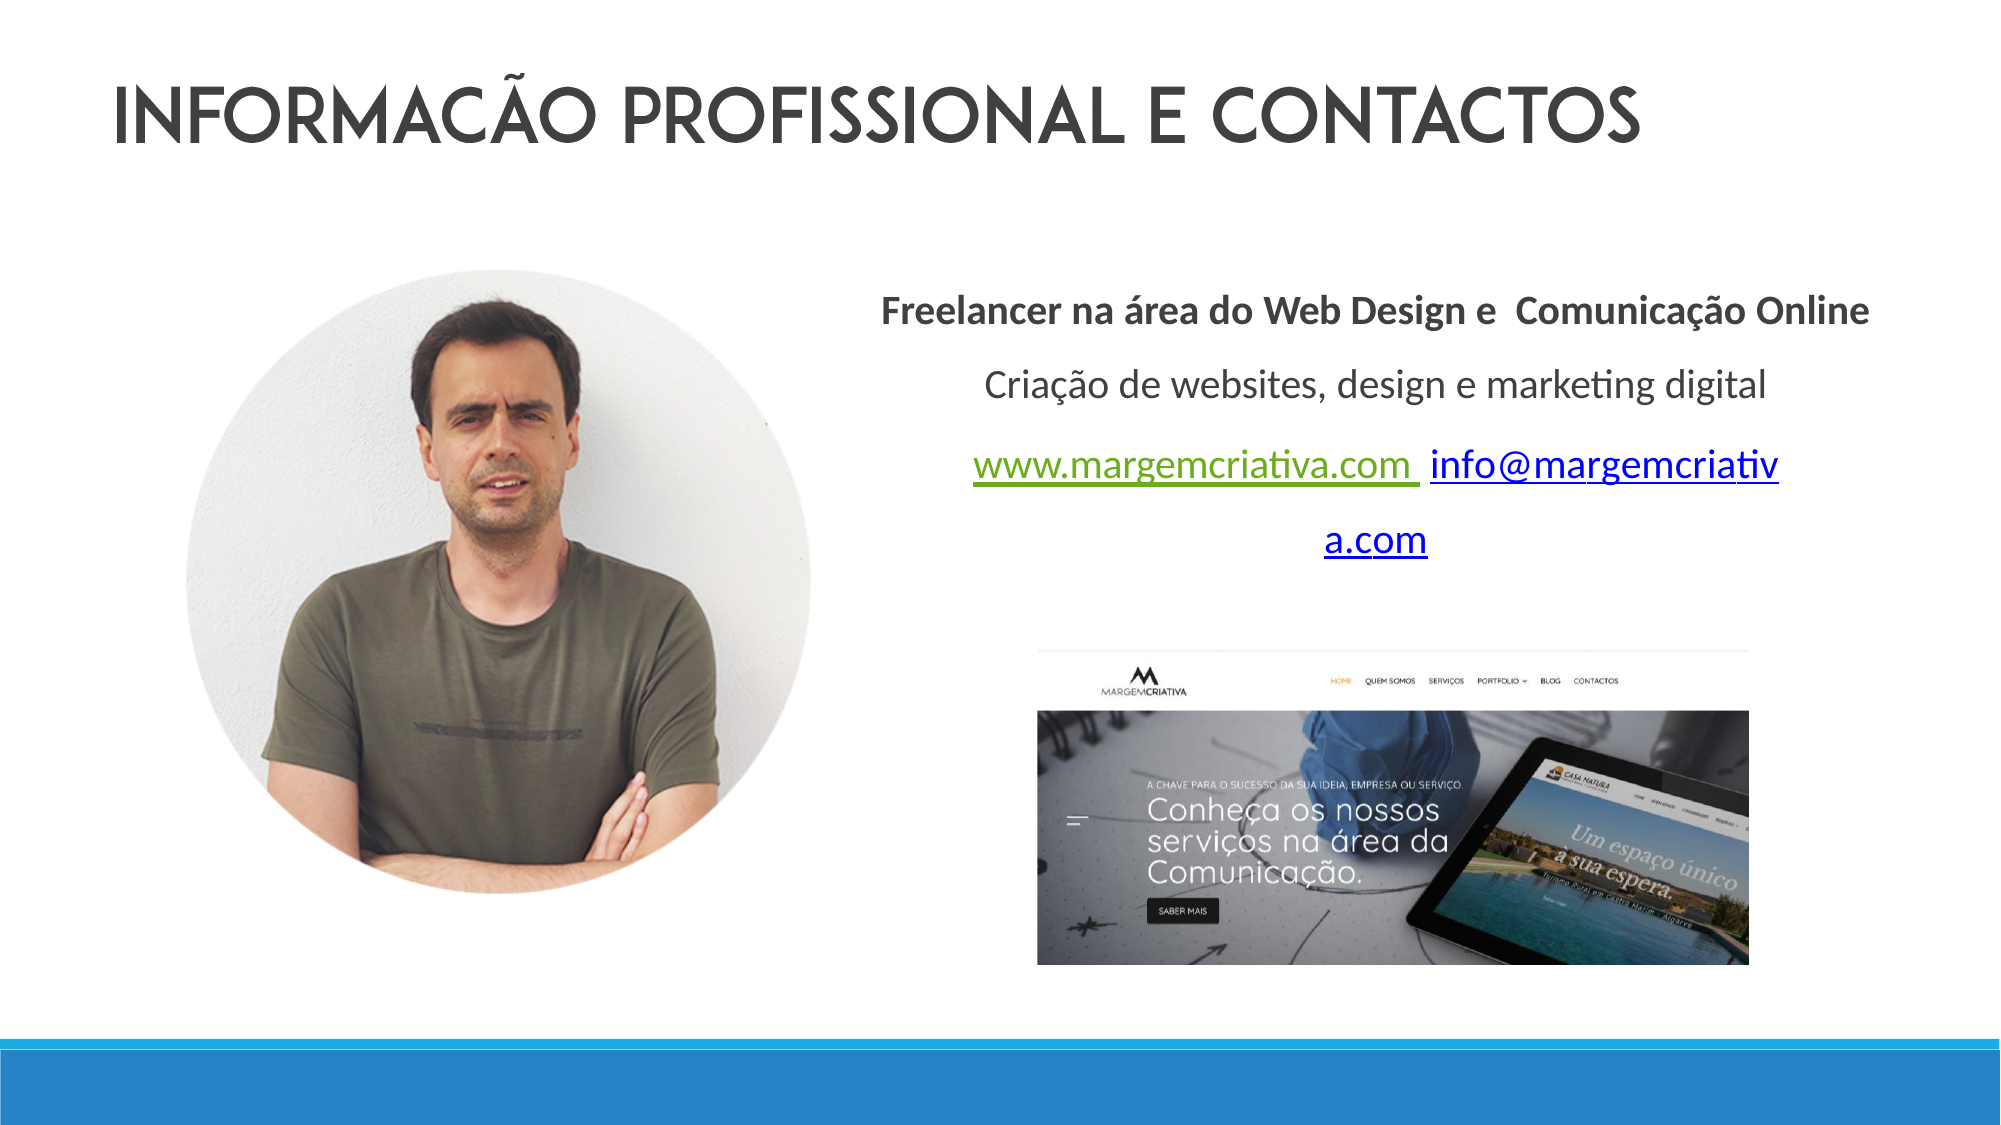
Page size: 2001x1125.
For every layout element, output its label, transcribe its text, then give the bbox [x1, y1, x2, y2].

picture [174, 262, 823, 913]
text_box [111, 67, 1686, 143]
text_box Freelancer na área do Web Design e Comunicação Online Criação de websites, design e marketing digital www.margemcriativa.com info@margemcriativa.com [875, 280, 1875, 562]
text_box [1037, 649, 1749, 965]
